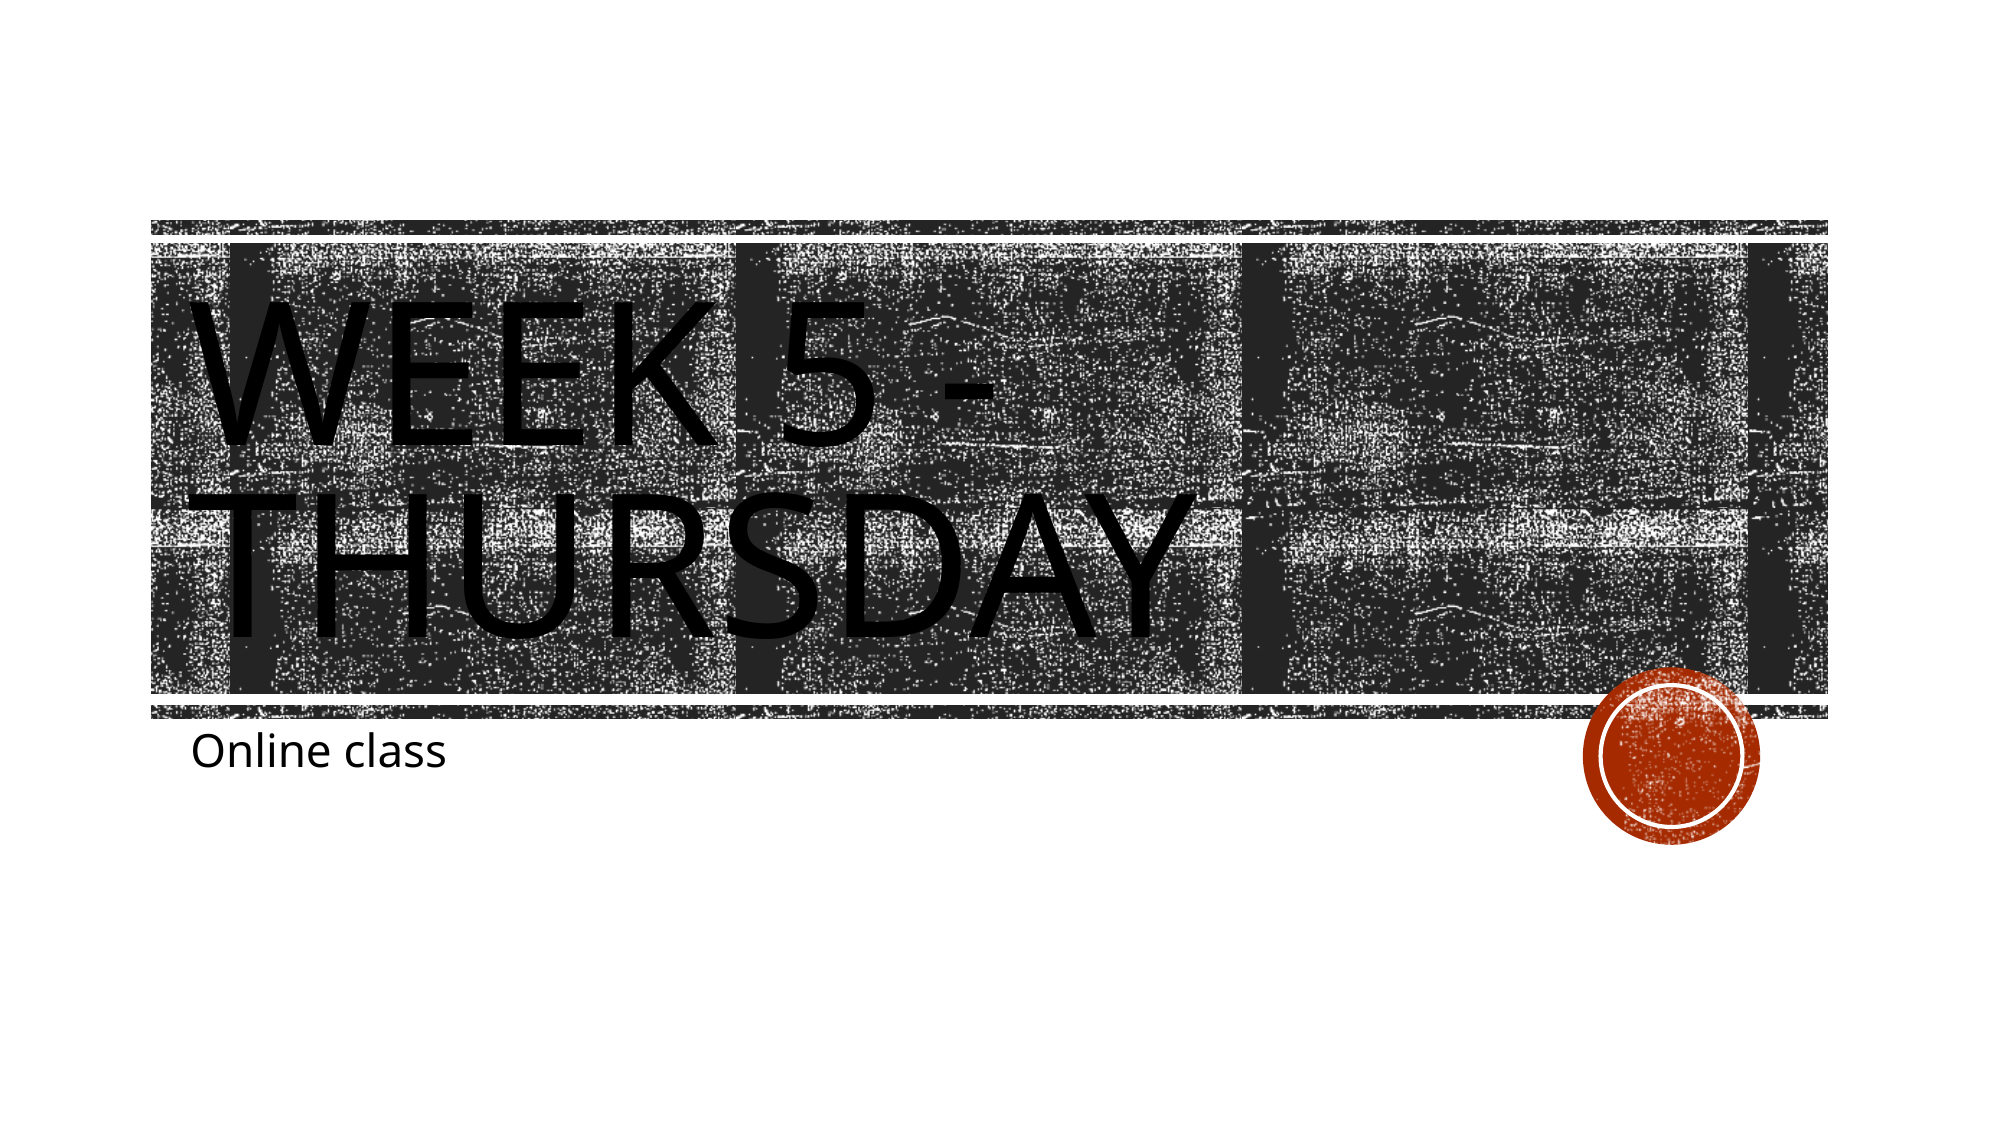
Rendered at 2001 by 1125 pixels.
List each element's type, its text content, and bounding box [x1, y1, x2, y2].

subtitle Online class [175, 720, 1470, 896]
title Week 5 - Thursday [172, 234, 1808, 733]
